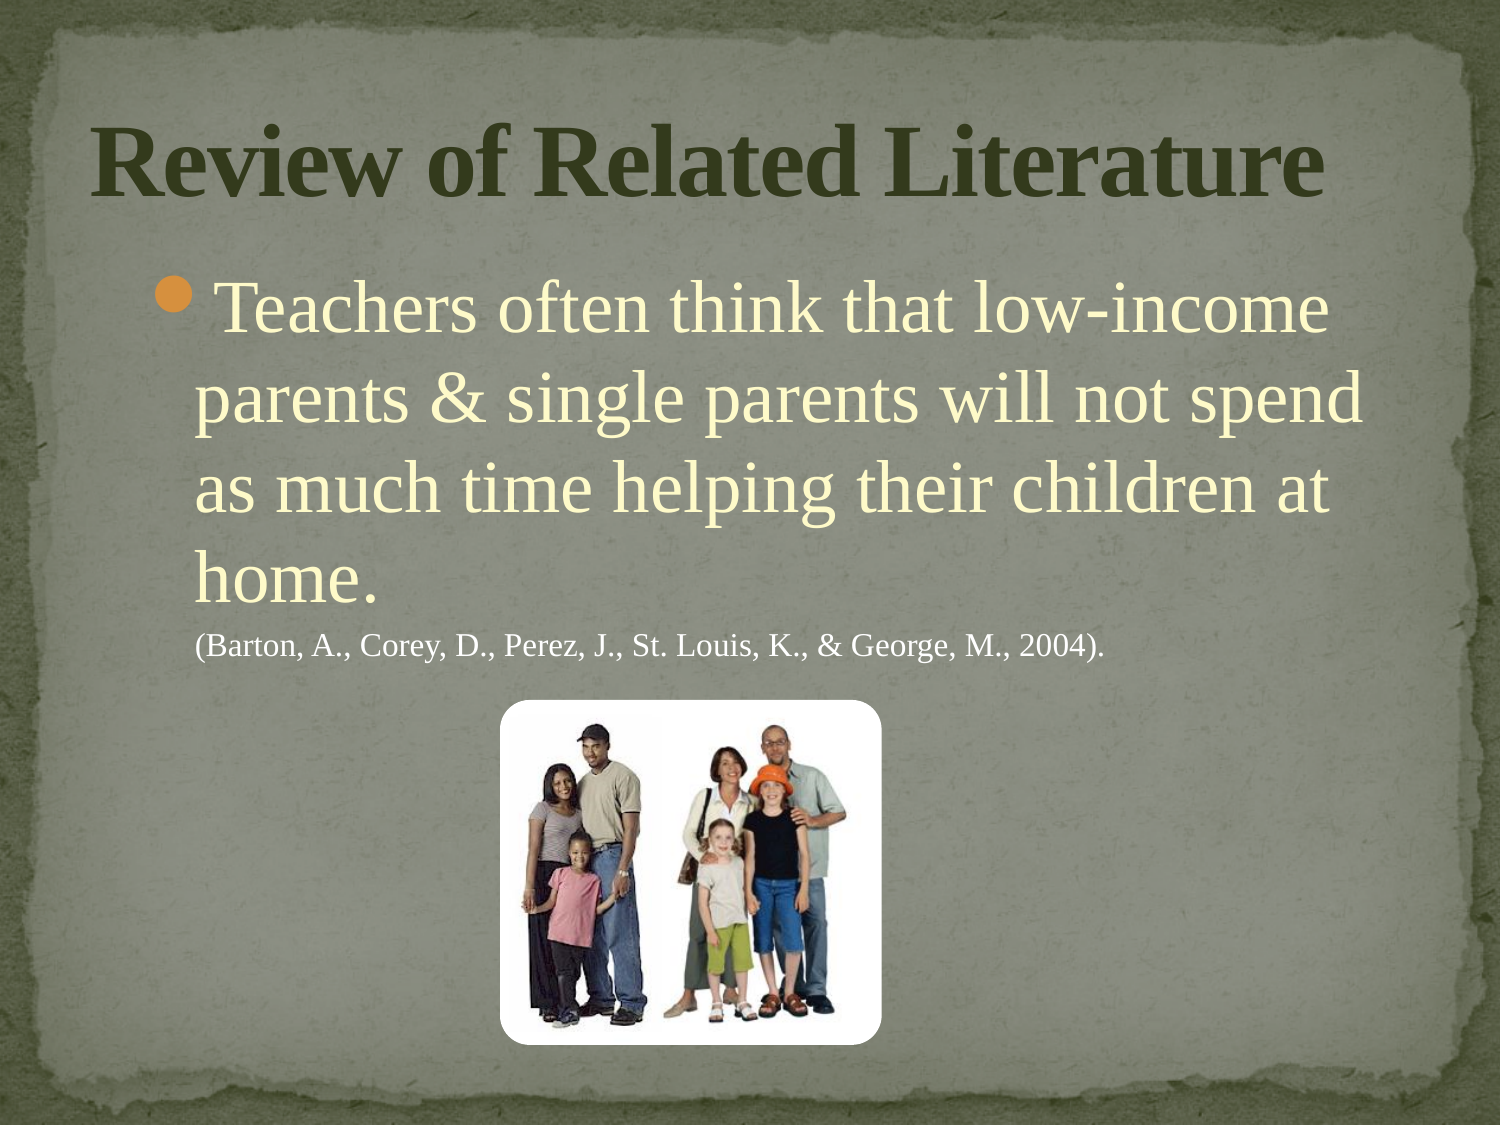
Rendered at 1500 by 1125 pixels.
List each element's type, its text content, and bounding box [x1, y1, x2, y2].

title Review of Related Literature [74, 24, 1425, 225]
picture [500, 699, 882, 1045]
list Teachers often think that low-income parents & single parents will not spend as much time helping their children at home. (Barton, A., Corey, D., Perez, J., St. Louis, K., & George, M., 2004). [75, 249, 1425, 1000]
